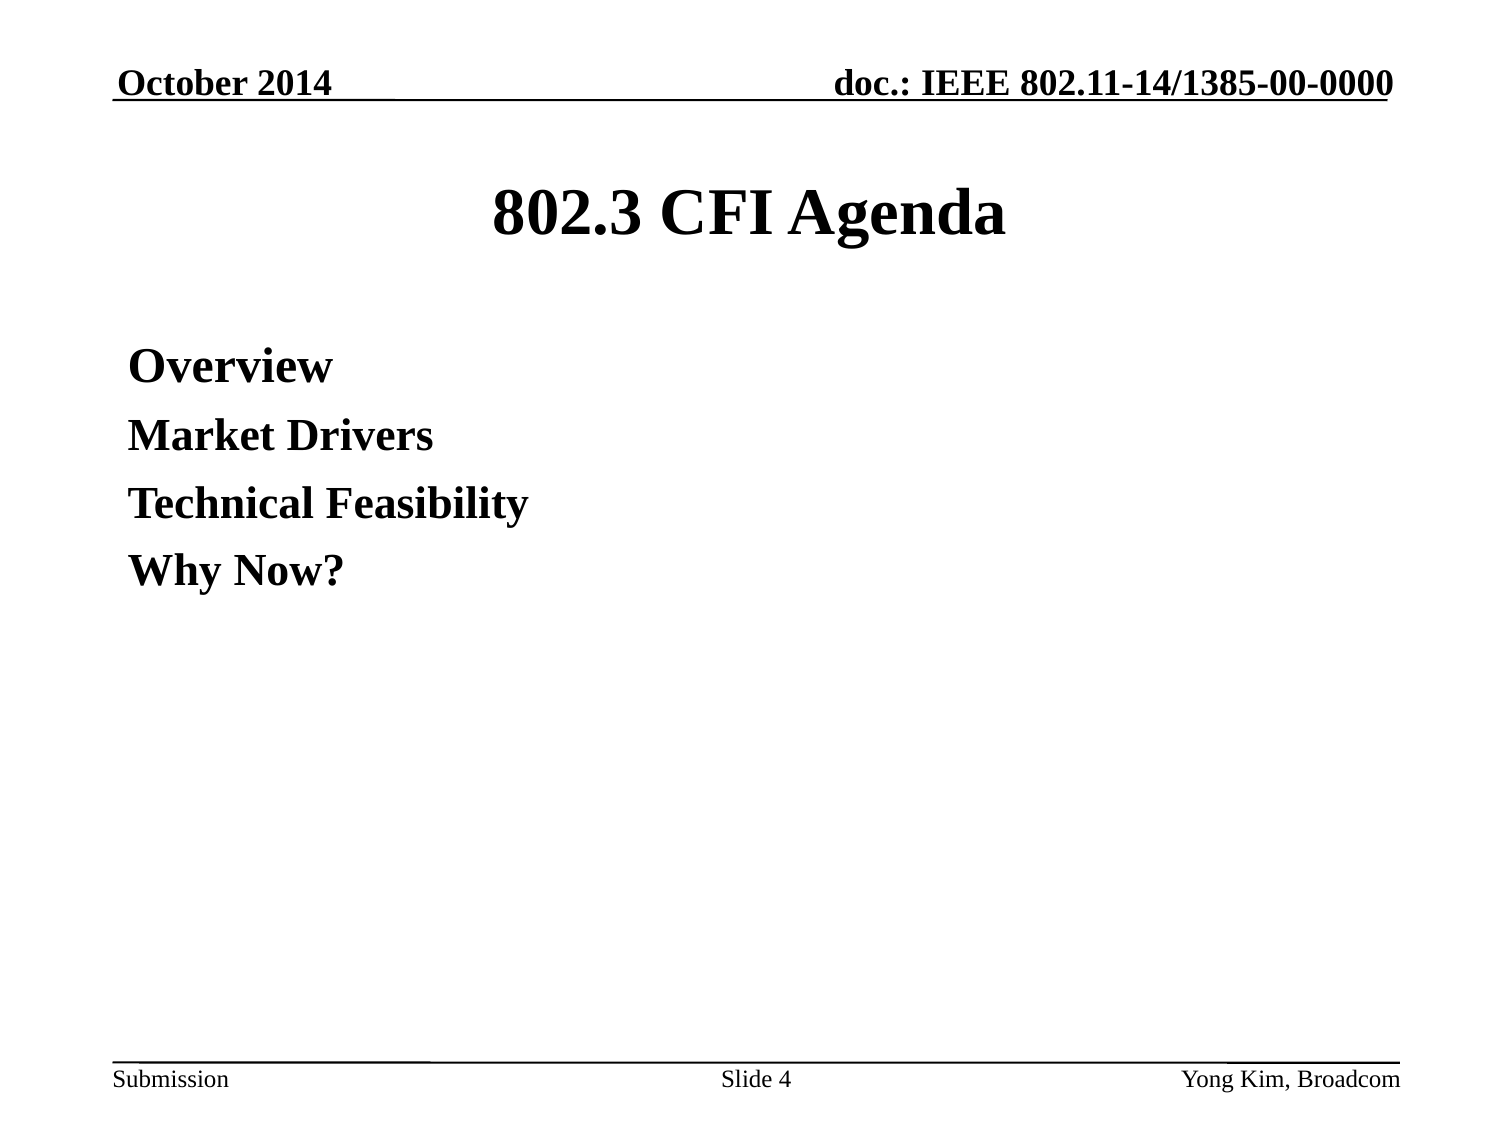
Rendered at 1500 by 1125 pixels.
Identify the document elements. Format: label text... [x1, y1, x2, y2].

list Overview Market Drivers Technical Feasibility Why Now? [112, 324, 1388, 1016]
slide_number Slide 4 [712, 1061, 800, 1123]
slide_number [116, 58, 507, 104]
footer Yong Kim, Broadcom [1007, 1061, 1402, 1093]
title 802.3 CFI Agenda [112, 111, 1388, 303]
